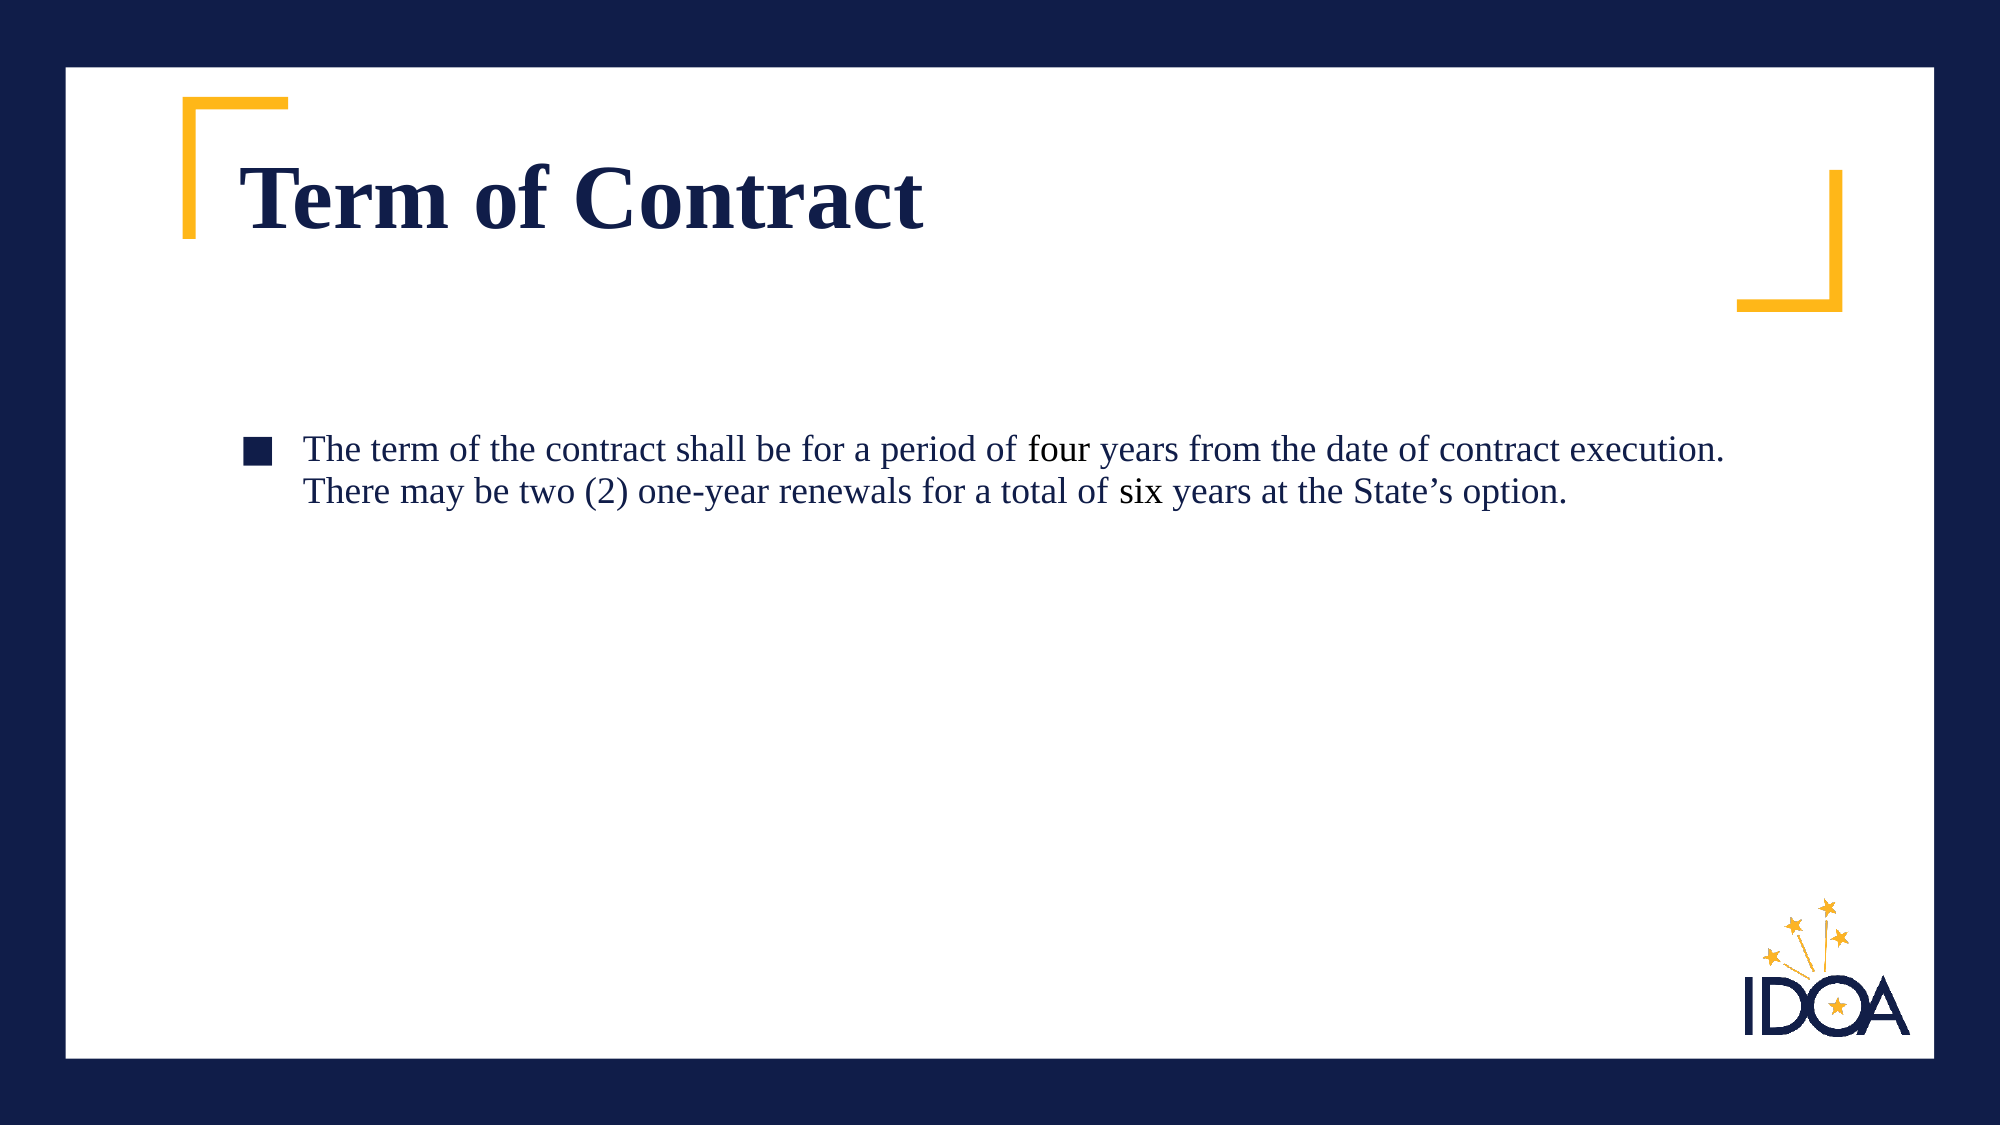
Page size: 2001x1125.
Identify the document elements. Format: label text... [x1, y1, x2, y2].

title Term of Contract [225, 142, 1800, 279]
list The term of the contract shall be for a period of four years from the date of contract execution. There may be two (2) one-year renewals for a total of six years at the State’s option. [225, 375, 1800, 851]
picture [1702, 857, 1959, 1114]
